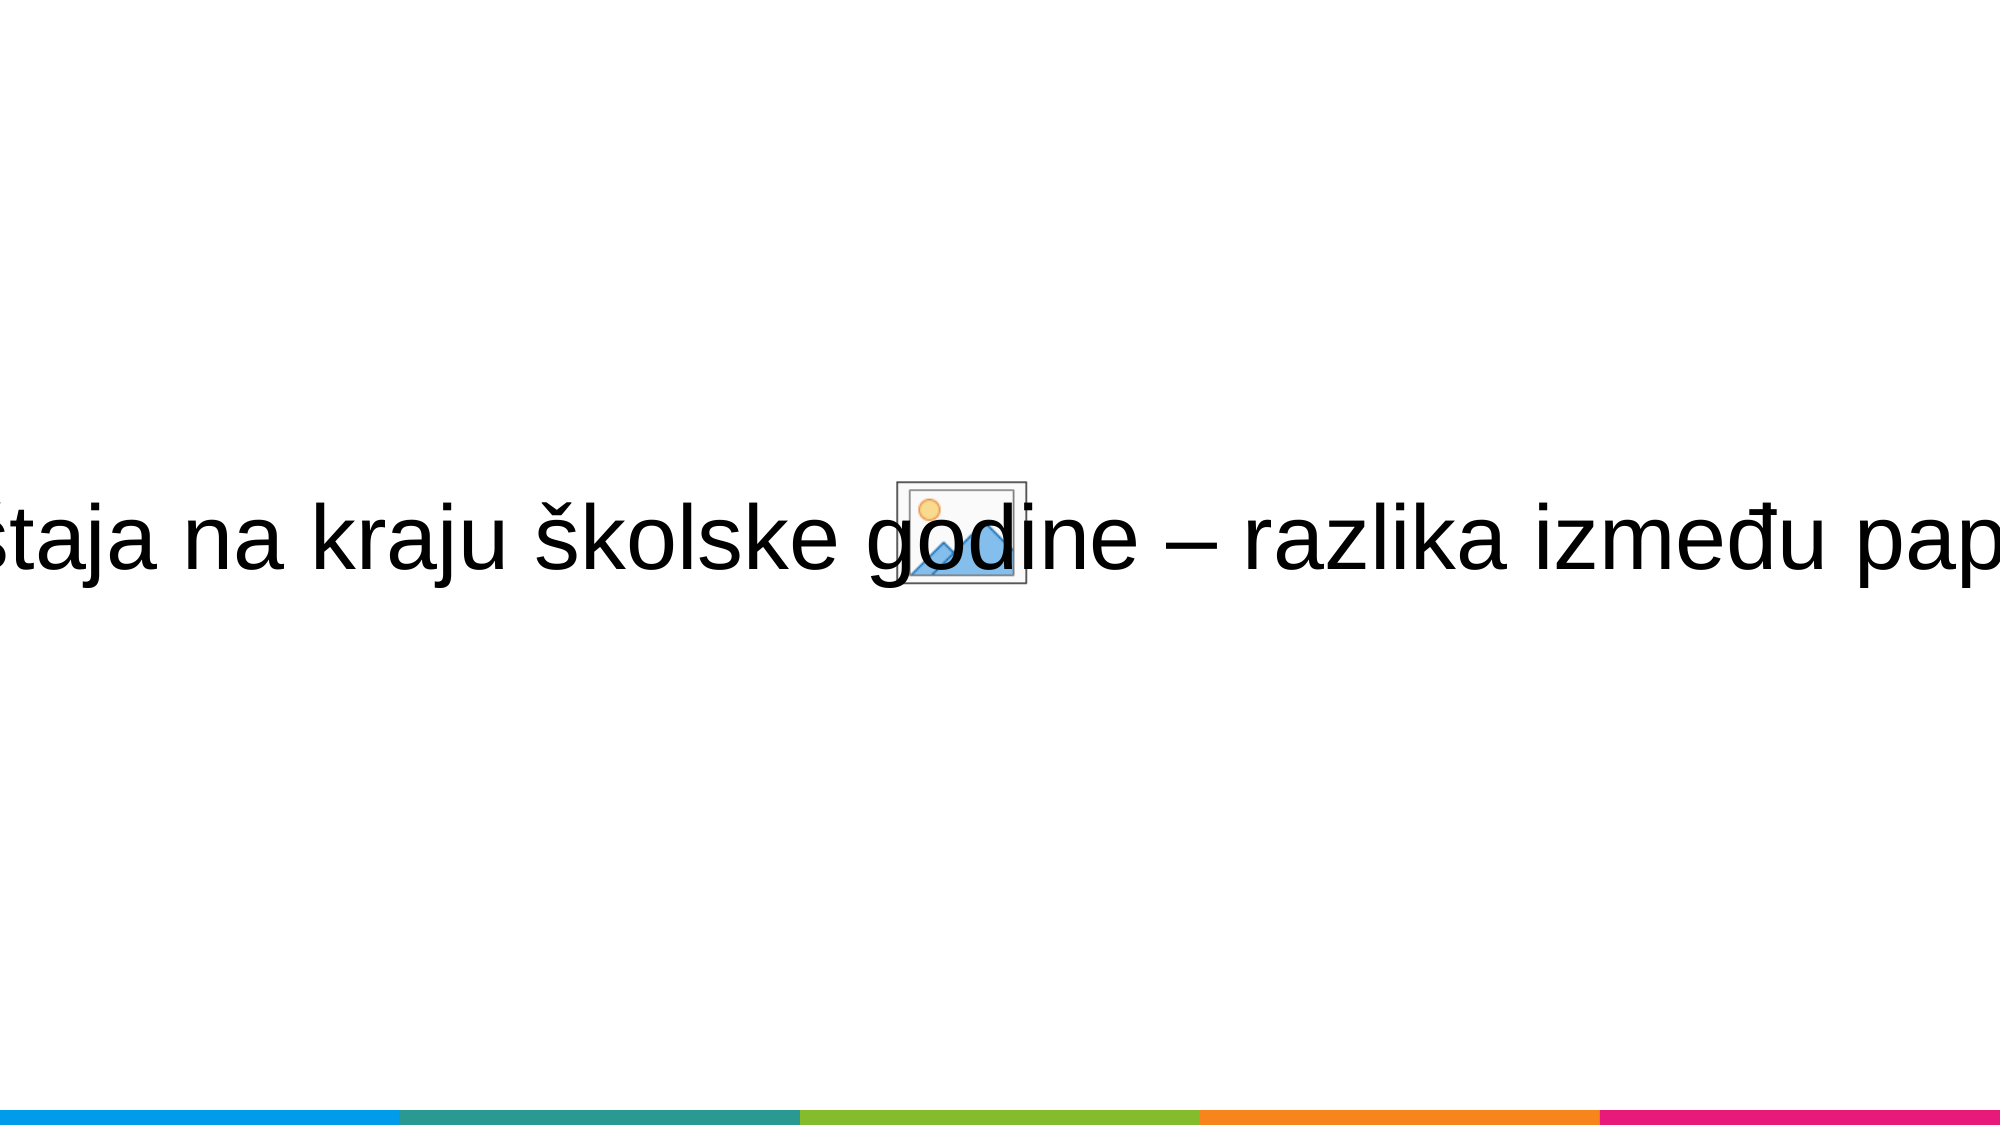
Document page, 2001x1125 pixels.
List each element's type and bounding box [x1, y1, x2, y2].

picture [109, 49, 1815, 1017]
